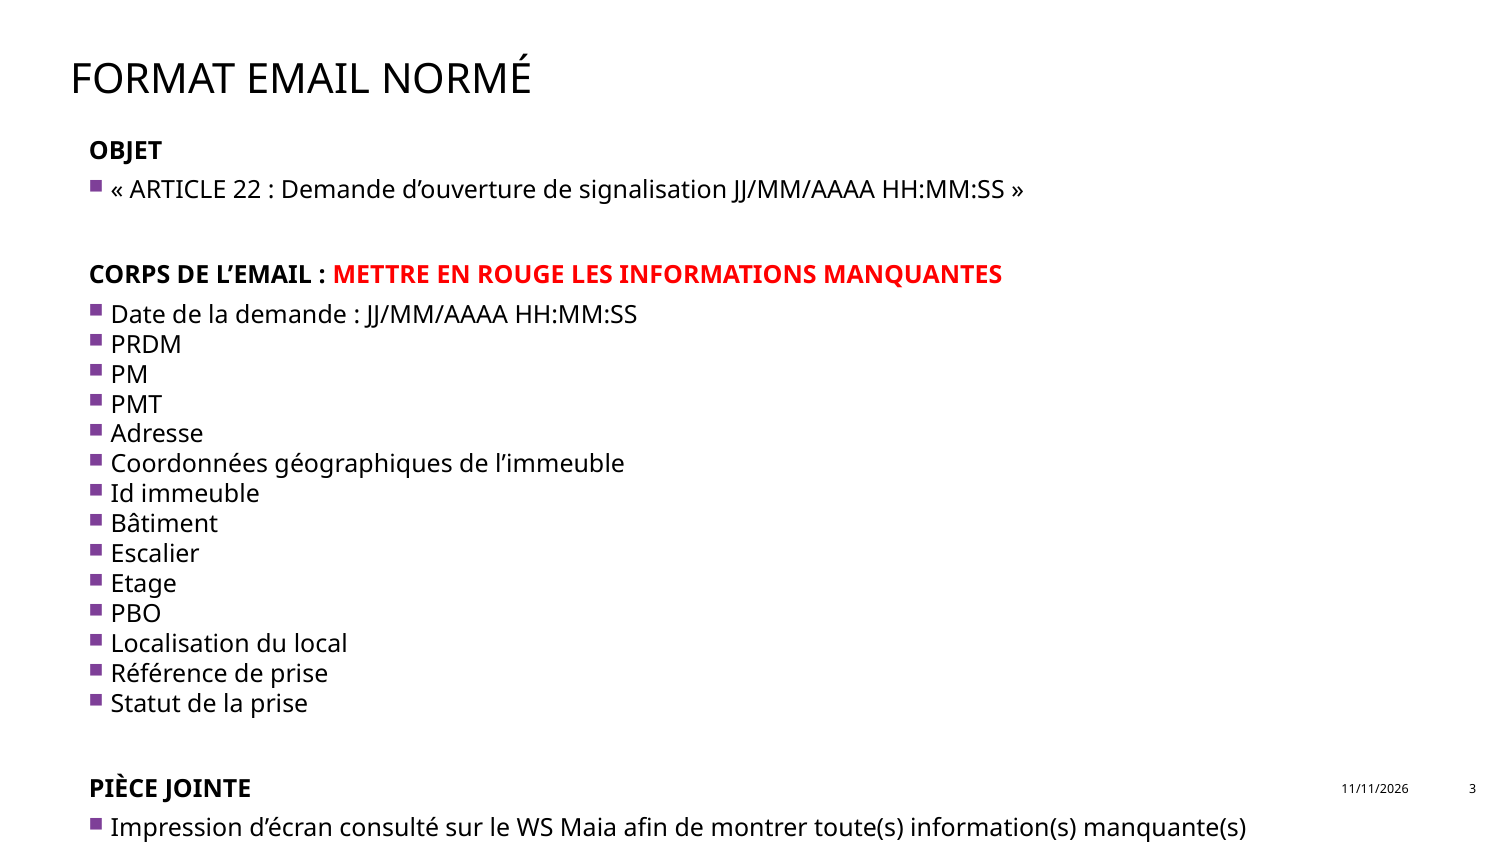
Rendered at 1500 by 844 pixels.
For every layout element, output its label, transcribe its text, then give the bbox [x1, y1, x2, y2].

title FORMAT email normé [64, 32, 1341, 128]
list OBJET « ARTICLE 22 : Demande d’ouverture de signalisation JJ/MM/AAAA HH:MM:SS » CORPS de l’Email : mettre en rouge les informations manquantes Date de la demande : JJ/MM/AAAA HH:MM:SS PRDM PM PMT Adresse Coordonnées géographiques de l’immeuble Id immeuble Bâtiment Escalier Etage PBO Localisation du local Référence de prise Statut de la prise Pièce jointe Impression d’écran consulté sur le WS Maia afin de montrer toute(s) information(s) manquante(s) [88, 114, 1365, 638]
slide_number 3 [1423, 775, 1483, 836]
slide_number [1305, 775, 1415, 835]
